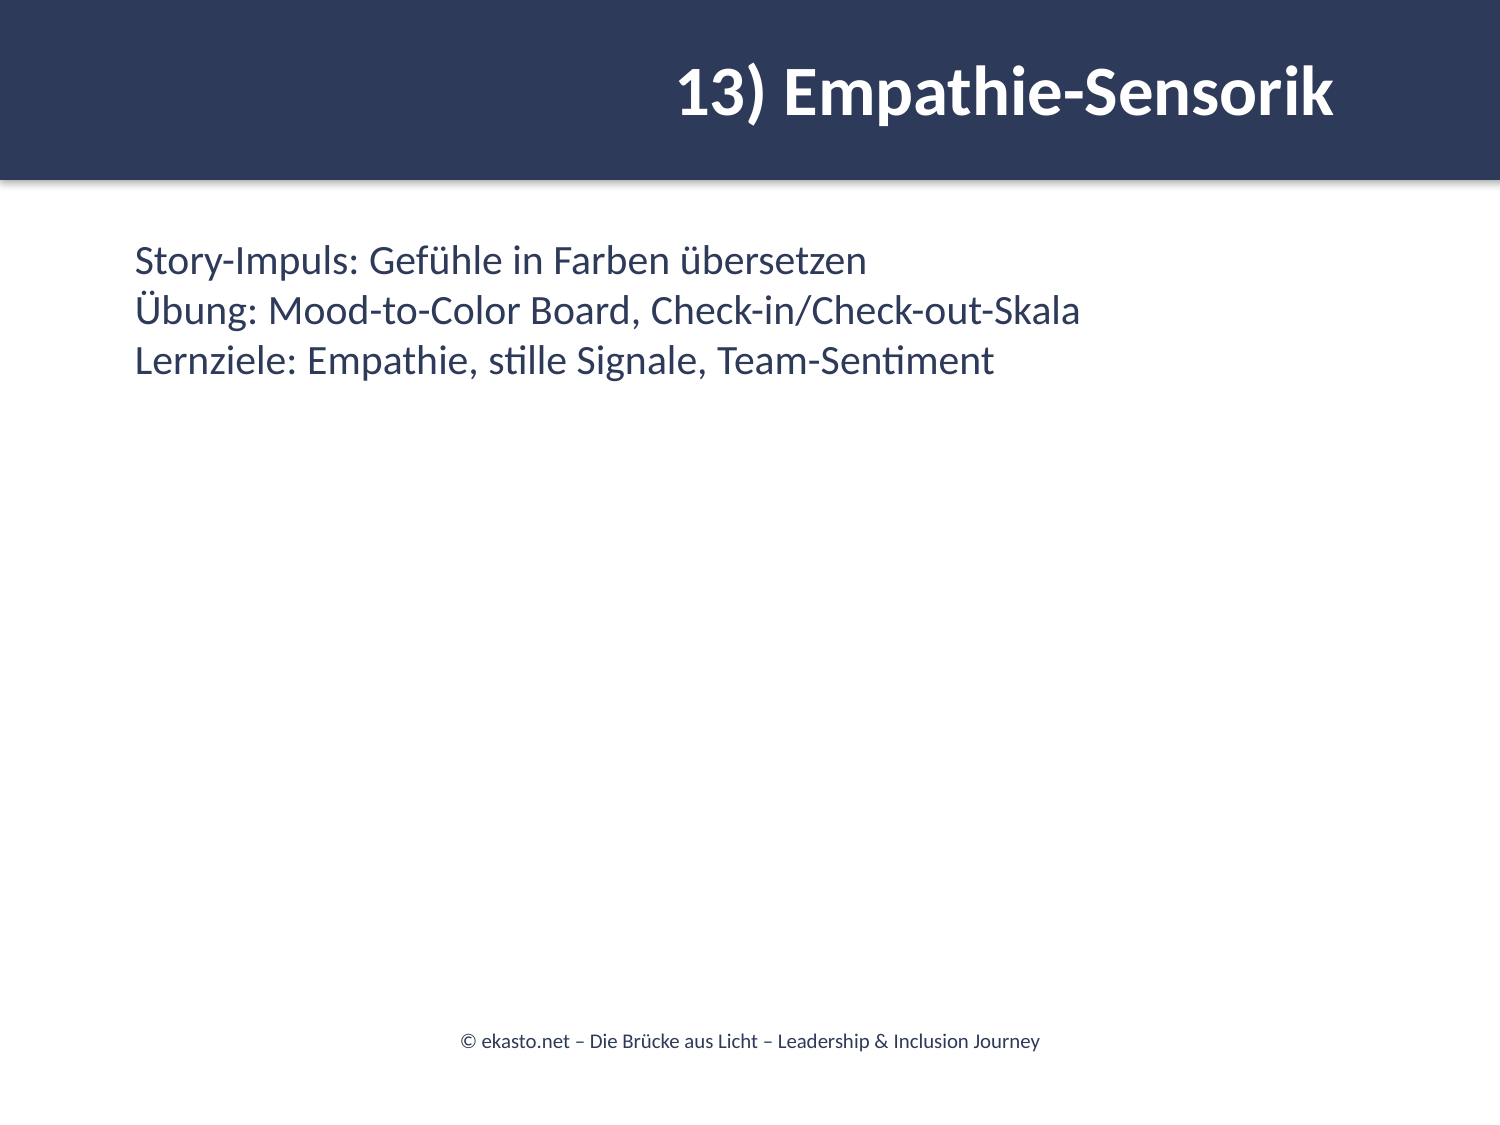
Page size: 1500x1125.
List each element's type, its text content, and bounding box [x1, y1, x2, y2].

text_box © ekasto.net – Die Brücke aus Licht – Leadership & Inclusion Journey [444, 1020, 1056, 1060]
text_box [0, 0, 1500, 181]
text_box 13) Empathie-Sensorik [659, 37, 1351, 138]
text_box Story-Impuls: Gefühle in Farben übersetzen Übung: Mood-to-Color Board, Check-in/Check-out-Skala Lernziele: Empathie, stille Signale, Team-Sentiment [119, 224, 1500, 390]
